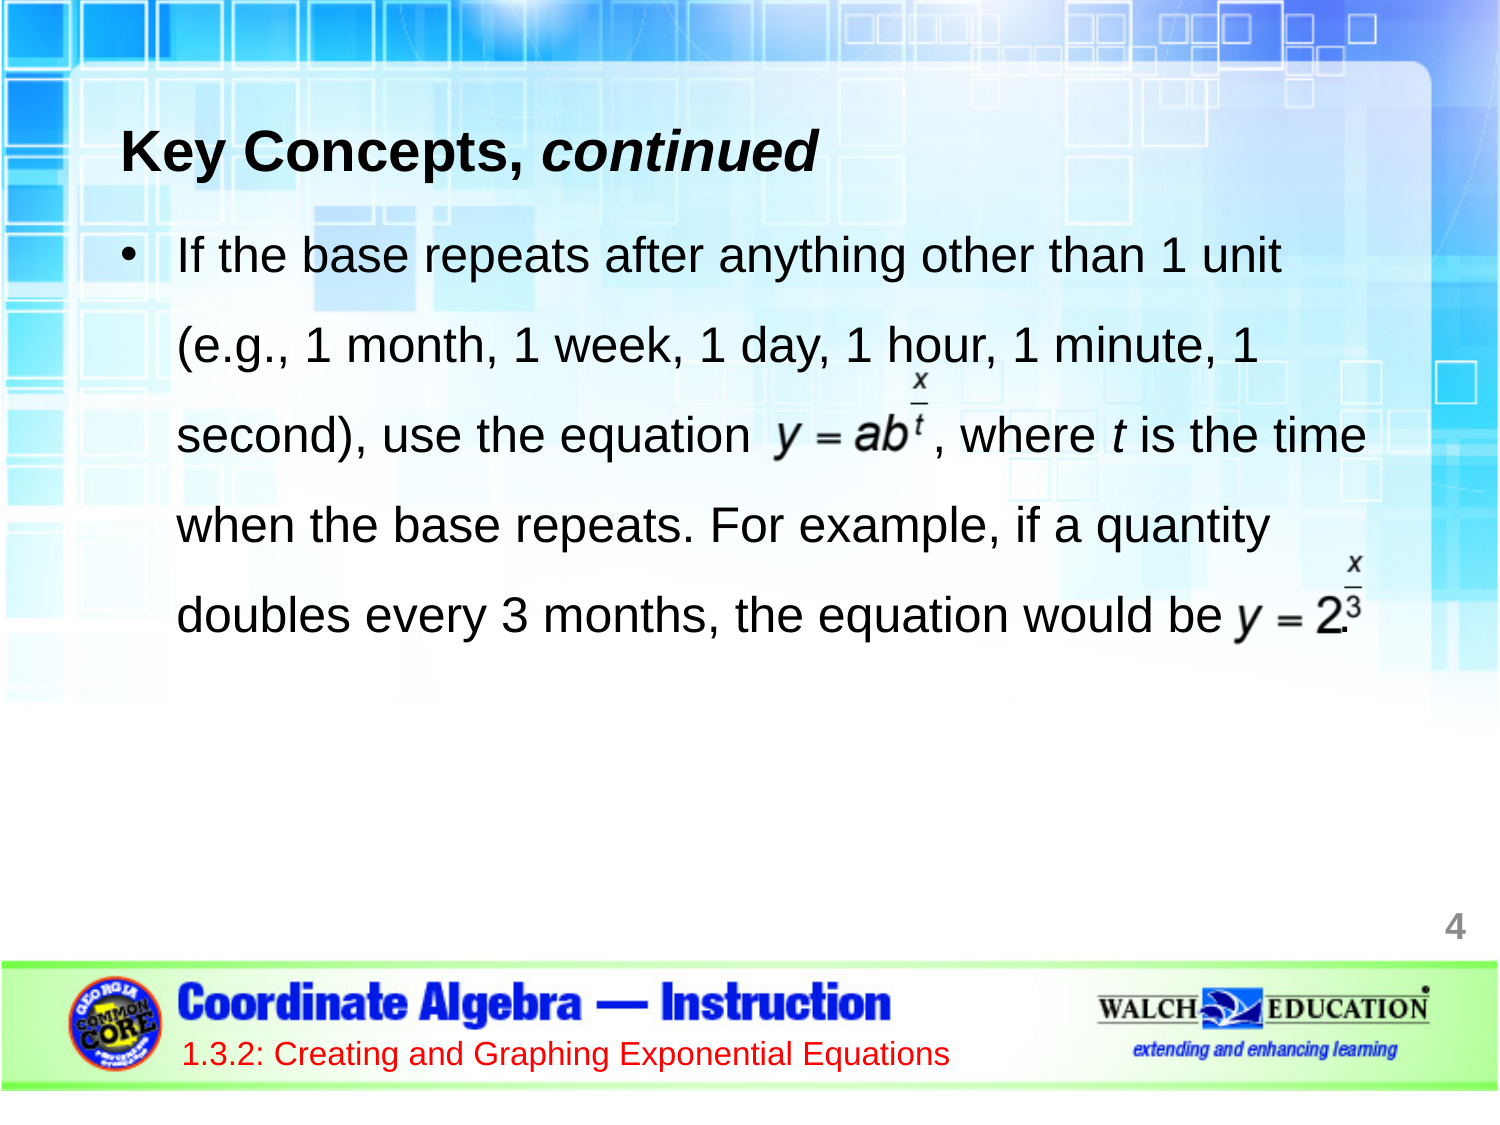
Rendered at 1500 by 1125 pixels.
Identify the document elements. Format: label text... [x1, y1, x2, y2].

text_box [1230, 540, 1365, 645]
list 1.3.2: Creating and Graphing Exponential Equations [166, 1024, 1074, 1069]
subtitle Key Concepts, continued If the base repeats after anything other than 1 unit (e.g., 1 month, 1 week, 1 day, 1 hour, 1 minute, 1 second), use the equation , where t is the time when the base repeats. For example, if a quantity doubles every 3 months, the equation would be . [105, 105, 1394, 925]
picture [1, 0, 1500, 1091]
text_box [770, 357, 932, 464]
slide_number 4 [1361, 901, 1481, 949]
